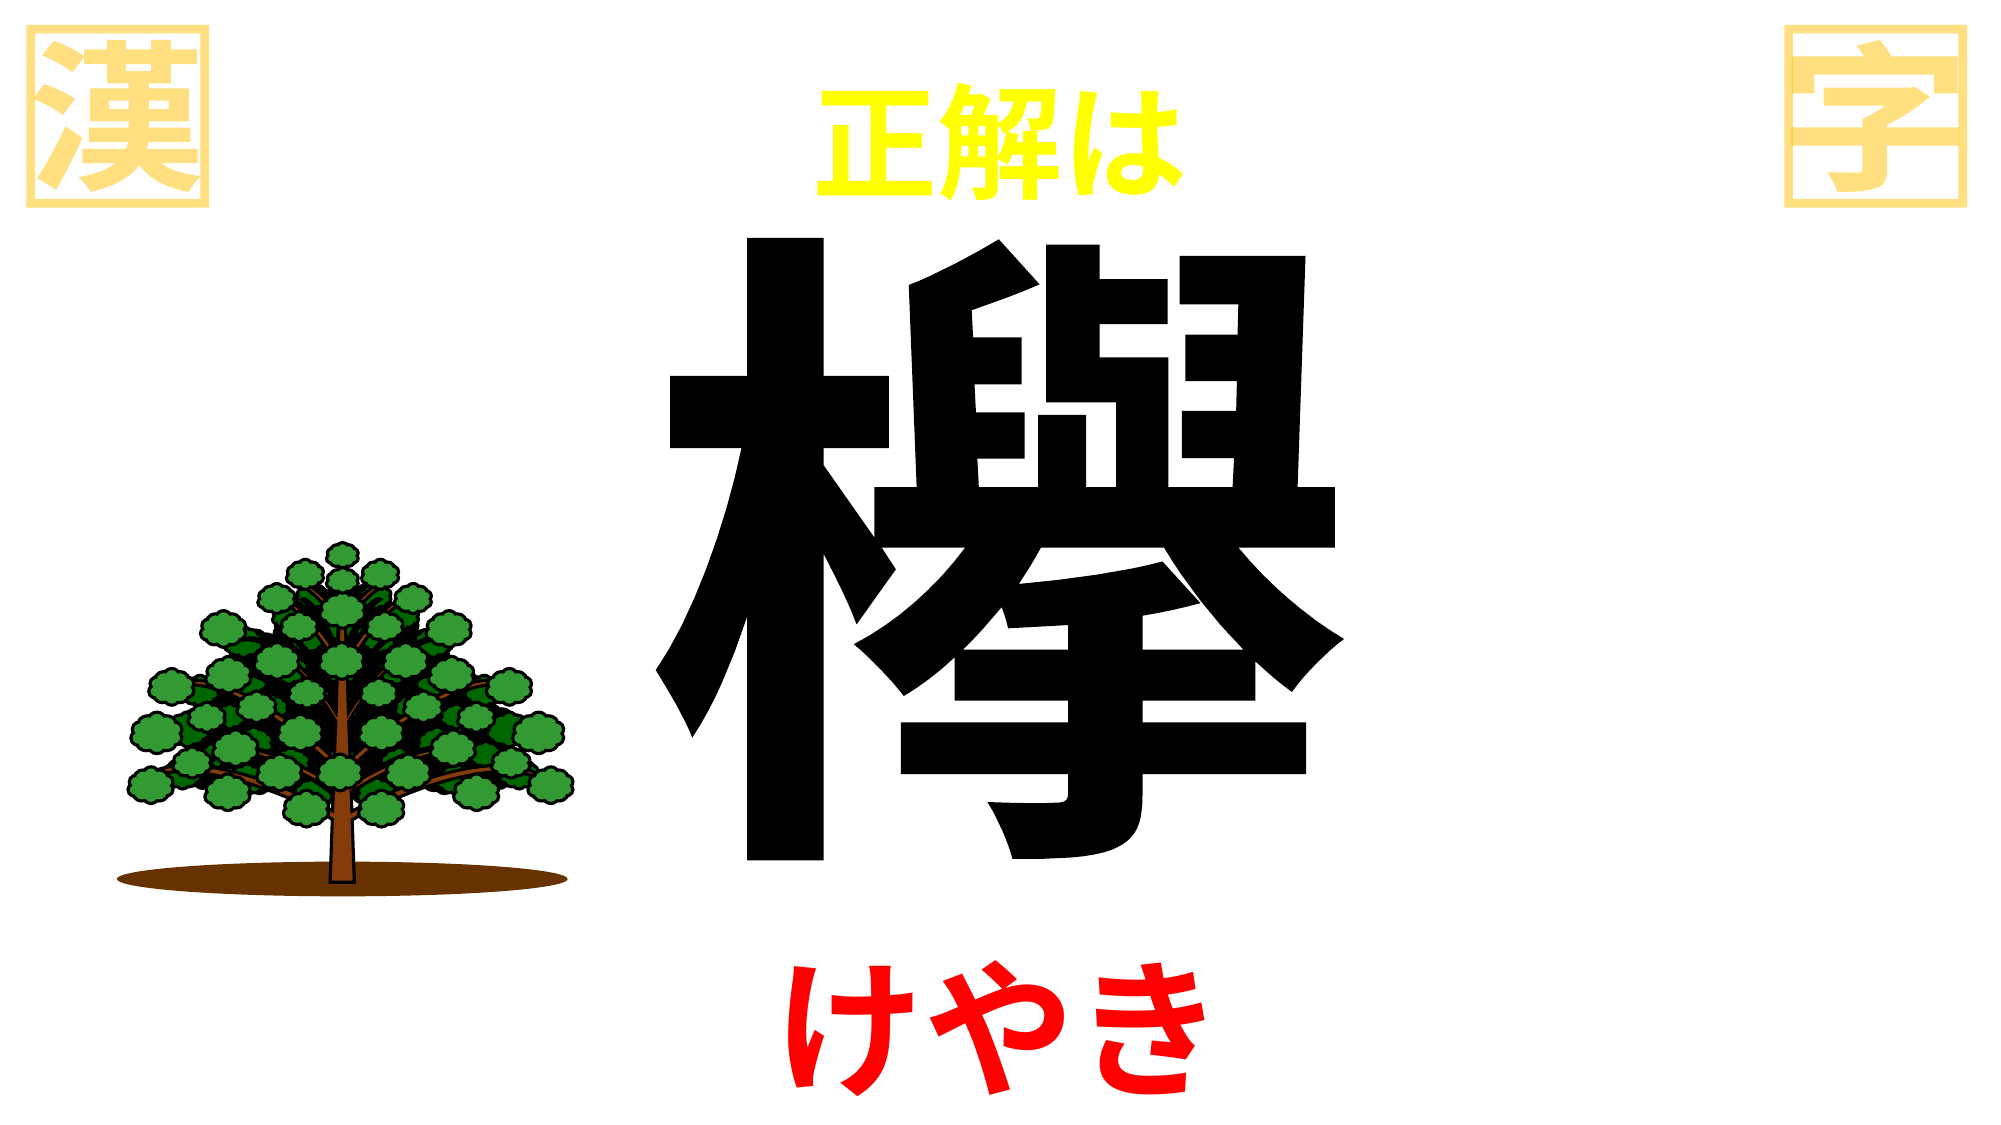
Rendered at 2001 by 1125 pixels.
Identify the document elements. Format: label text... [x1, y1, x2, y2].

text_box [1784, 24, 1968, 208]
text_box けやき [0, 928, 2000, 1123]
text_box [116, 542, 573, 897]
text_box 正解は [0, 57, 2000, 222]
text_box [26, 24, 210, 208]
